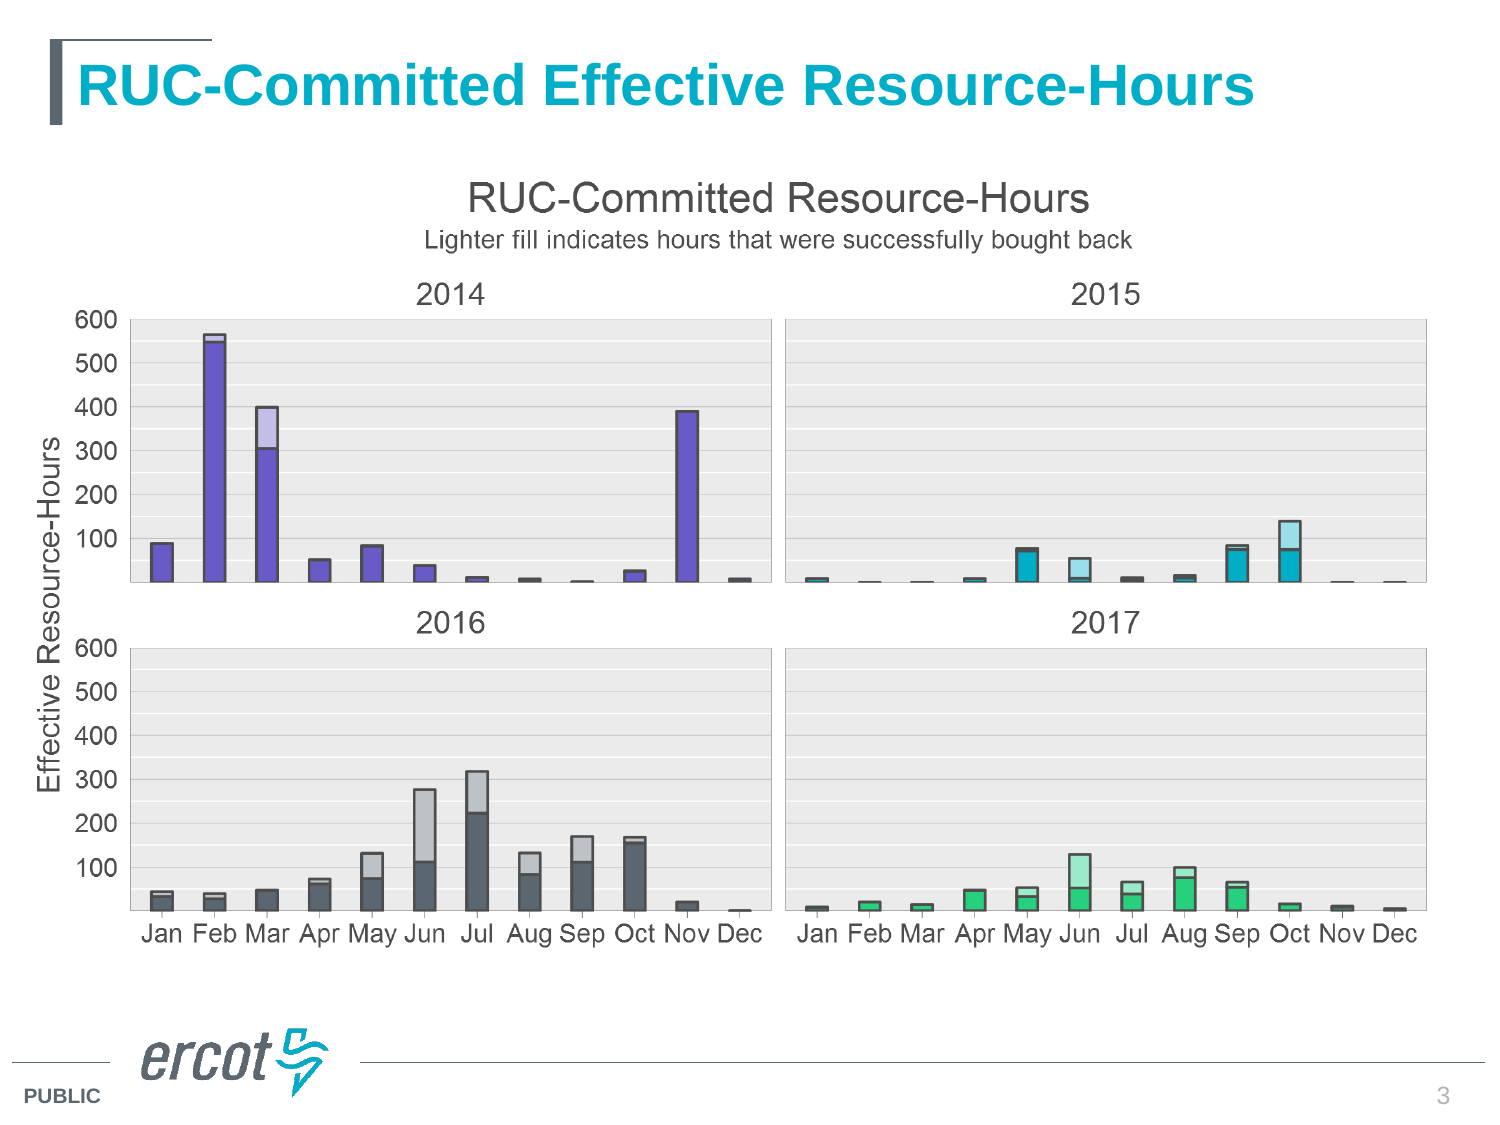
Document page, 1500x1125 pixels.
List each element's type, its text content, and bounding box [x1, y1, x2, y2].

title RUC-Committed Effective Resource-Hours [62, 39, 1450, 125]
slide_number 3 [1400, 1076, 1488, 1113]
picture [137, 1024, 332, 1100]
picture [0, 145, 1500, 980]
